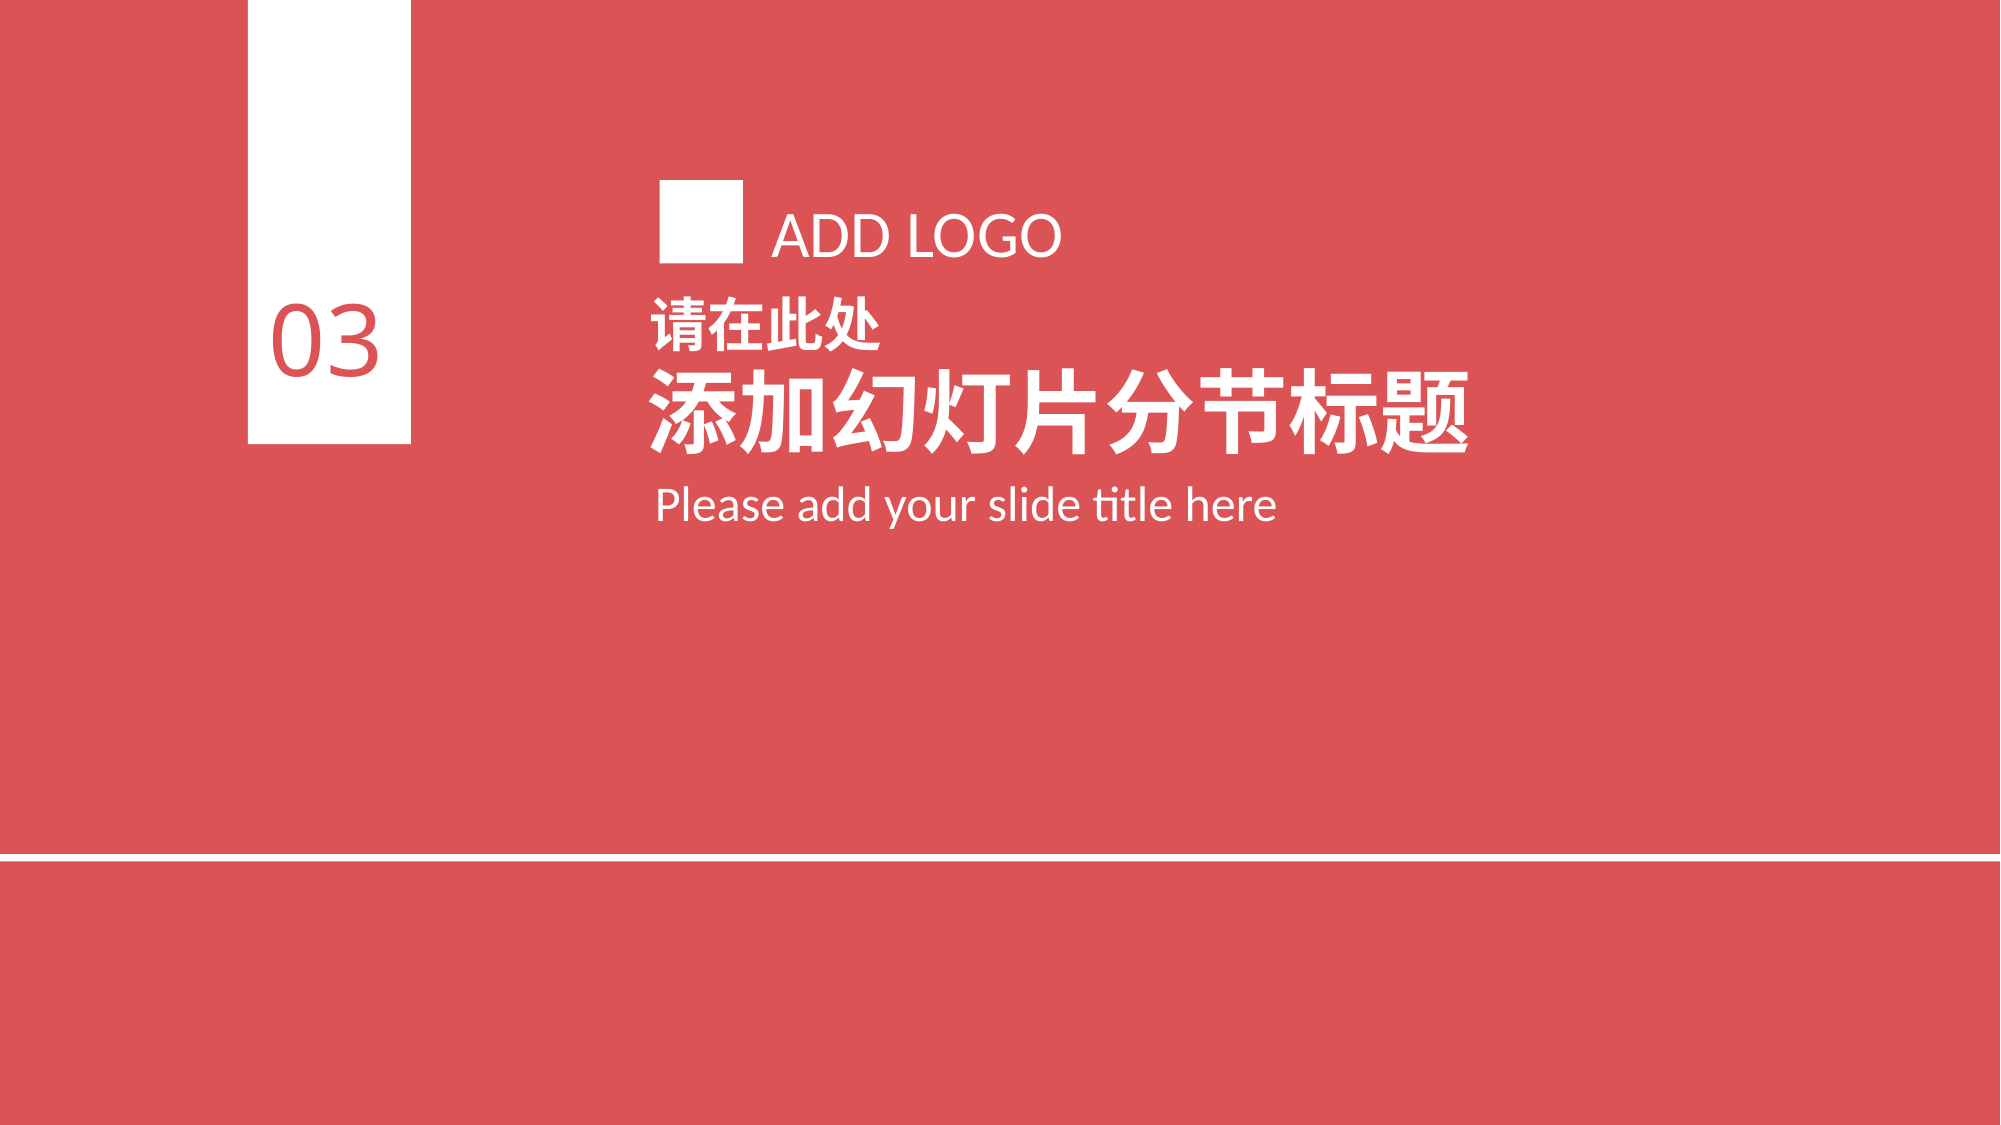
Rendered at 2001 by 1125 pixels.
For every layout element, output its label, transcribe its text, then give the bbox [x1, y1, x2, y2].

text_box Please add your slide title here [639, 463, 1421, 539]
text_box [658, 179, 744, 264]
text_box [0, 0, 2000, 853]
text_box [0, 853, 2000, 863]
text_box 03 [254, 269, 454, 404]
text_box [247, 0, 412, 445]
text_box 添加幻灯片分节标题 [631, 347, 1507, 472]
text_box ADD LOGO [756, 182, 1179, 278]
text_box [0, 863, 2000, 1125]
text_box 请在此处 [634, 280, 907, 347]
